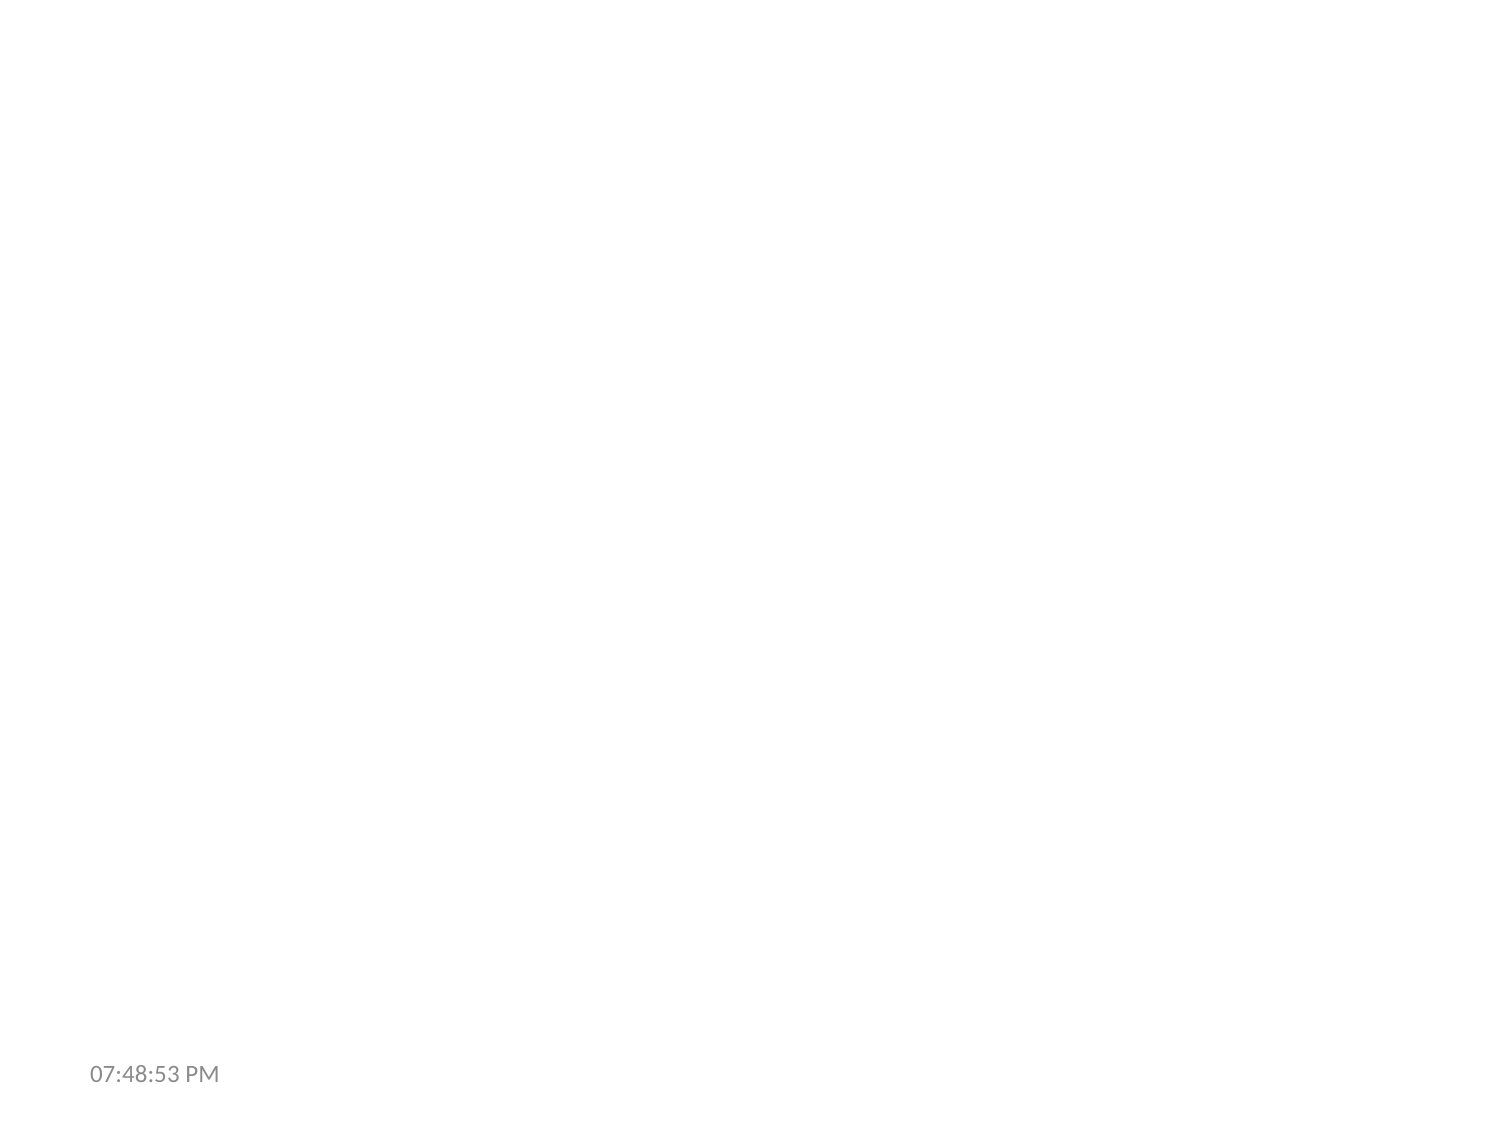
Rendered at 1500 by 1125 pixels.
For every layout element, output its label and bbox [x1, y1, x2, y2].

slide_number [75, 1042, 425, 1103]
